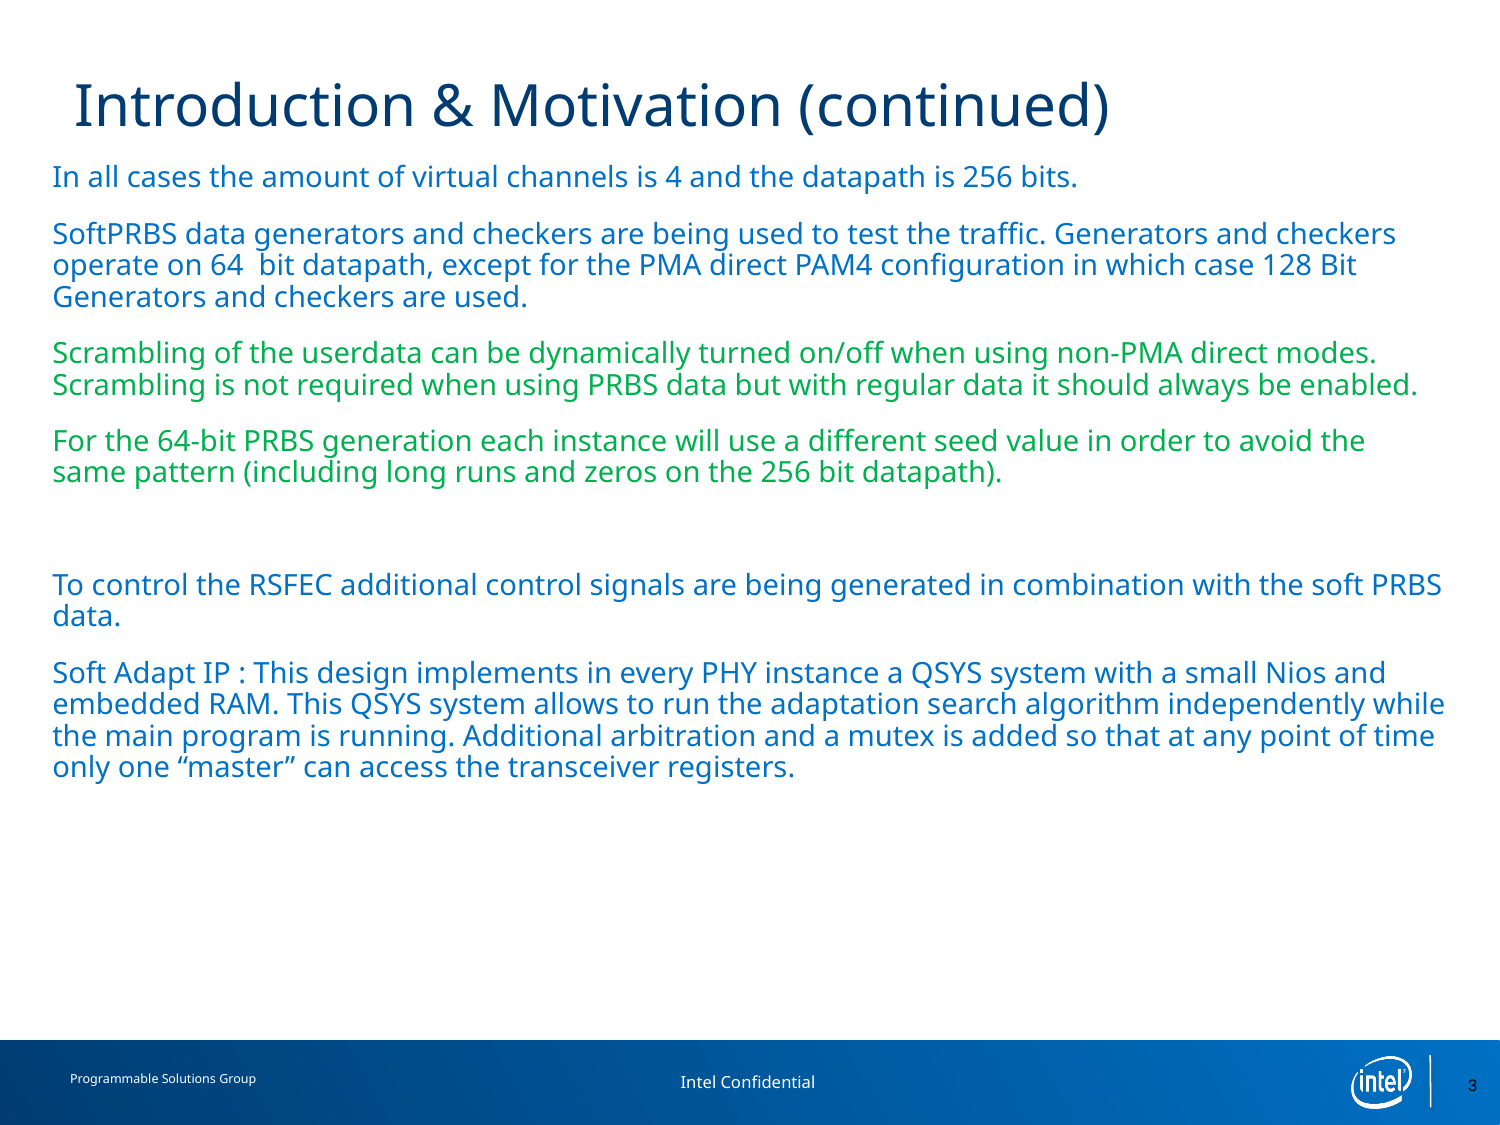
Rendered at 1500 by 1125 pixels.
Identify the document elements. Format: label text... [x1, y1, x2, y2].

slide_number 3 [1127, 1055, 1478, 1116]
list In all cases the amount of virtual channels is 4 and the datapath is 256 bits. SoftPRBS data generators and checkers are being used to test the traffic. Generators and checkers operate on 64 bit datapath, except for the PMA direct PAM4 configuration in which case 128 Bit Generators and checkers are used. Scrambling of the userdata can be dynamically turned on/off when using non-PMA direct modes. Scrambling is not required when using PRBS data but with regular data it should always be enabled. For the 64-bit PRBS generation each instance will use a different seed value in order to avoid the same pattern (including long runs and zeros on the 256 bit datapath). To control the RSFEC additional control signals are being generated in combination with the soft PRBS data. Soft Adapt IP : This design implements in every PHY instance a QSYS system with a small Nios and embedded RAM. This QSYS system allows to run the adaptation search algorithm independently while the main program is running. Additional arbitration and a mutex is added so that at any point of time only one “master” can access the transceiver registers. [52, 162, 1448, 988]
title Introduction & Motivation (continued) [74, 67, 1425, 162]
